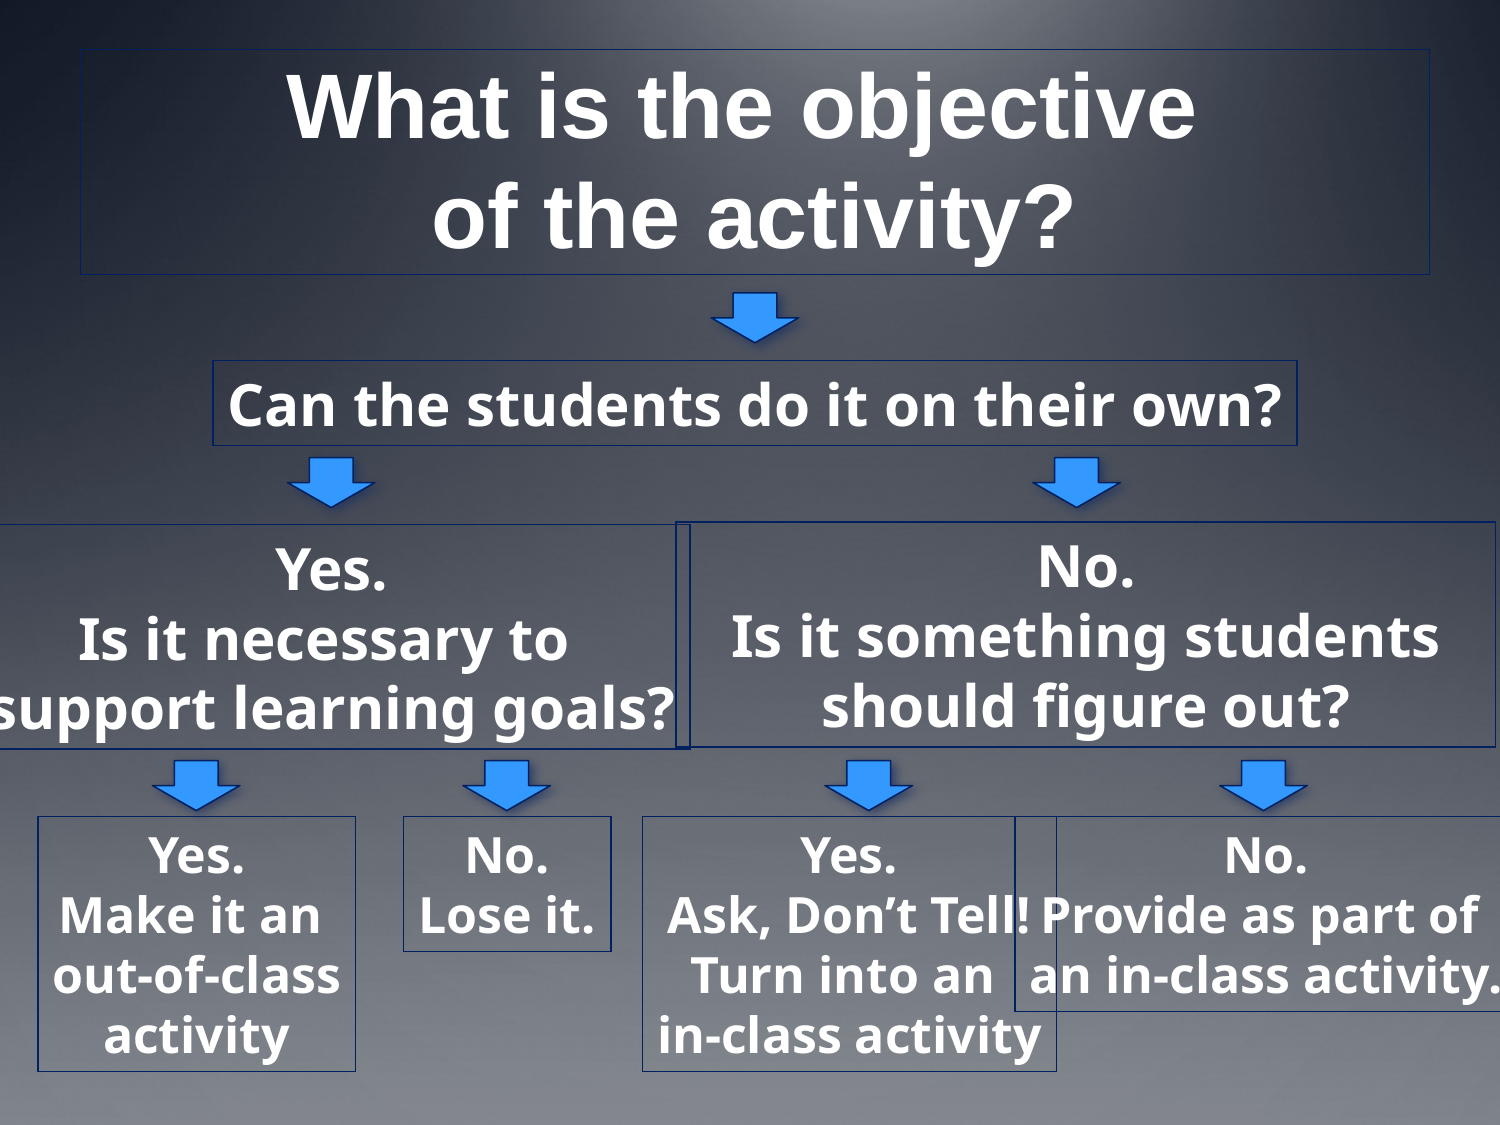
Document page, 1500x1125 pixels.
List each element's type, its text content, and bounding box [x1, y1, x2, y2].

text_box [1219, 760, 1308, 811]
text_box [287, 457, 375, 508]
text_box Yes. Is it necessary to support learning goals? [0, 524, 690, 749]
text_box No. Lose it. [403, 816, 611, 952]
text_box No. Provide as part of an in-class activity. [1014, 816, 1500, 1012]
text_box Yes. Make it an out-of-class activity [37, 816, 356, 1072]
text_box No. Is it something students should figure out? [675, 522, 1496, 747]
text_box Yes. Ask, Don’t Tell! Turn into an in-class activity [642, 816, 1057, 1072]
text_box [711, 292, 799, 343]
title What is the objective of the activity? [80, 49, 1430, 275]
text_box [1032, 457, 1121, 508]
text_box [462, 760, 551, 811]
text_box [152, 760, 240, 811]
text_box Can the students do it on their own? [213, 360, 1297, 446]
text_box [824, 760, 913, 811]
